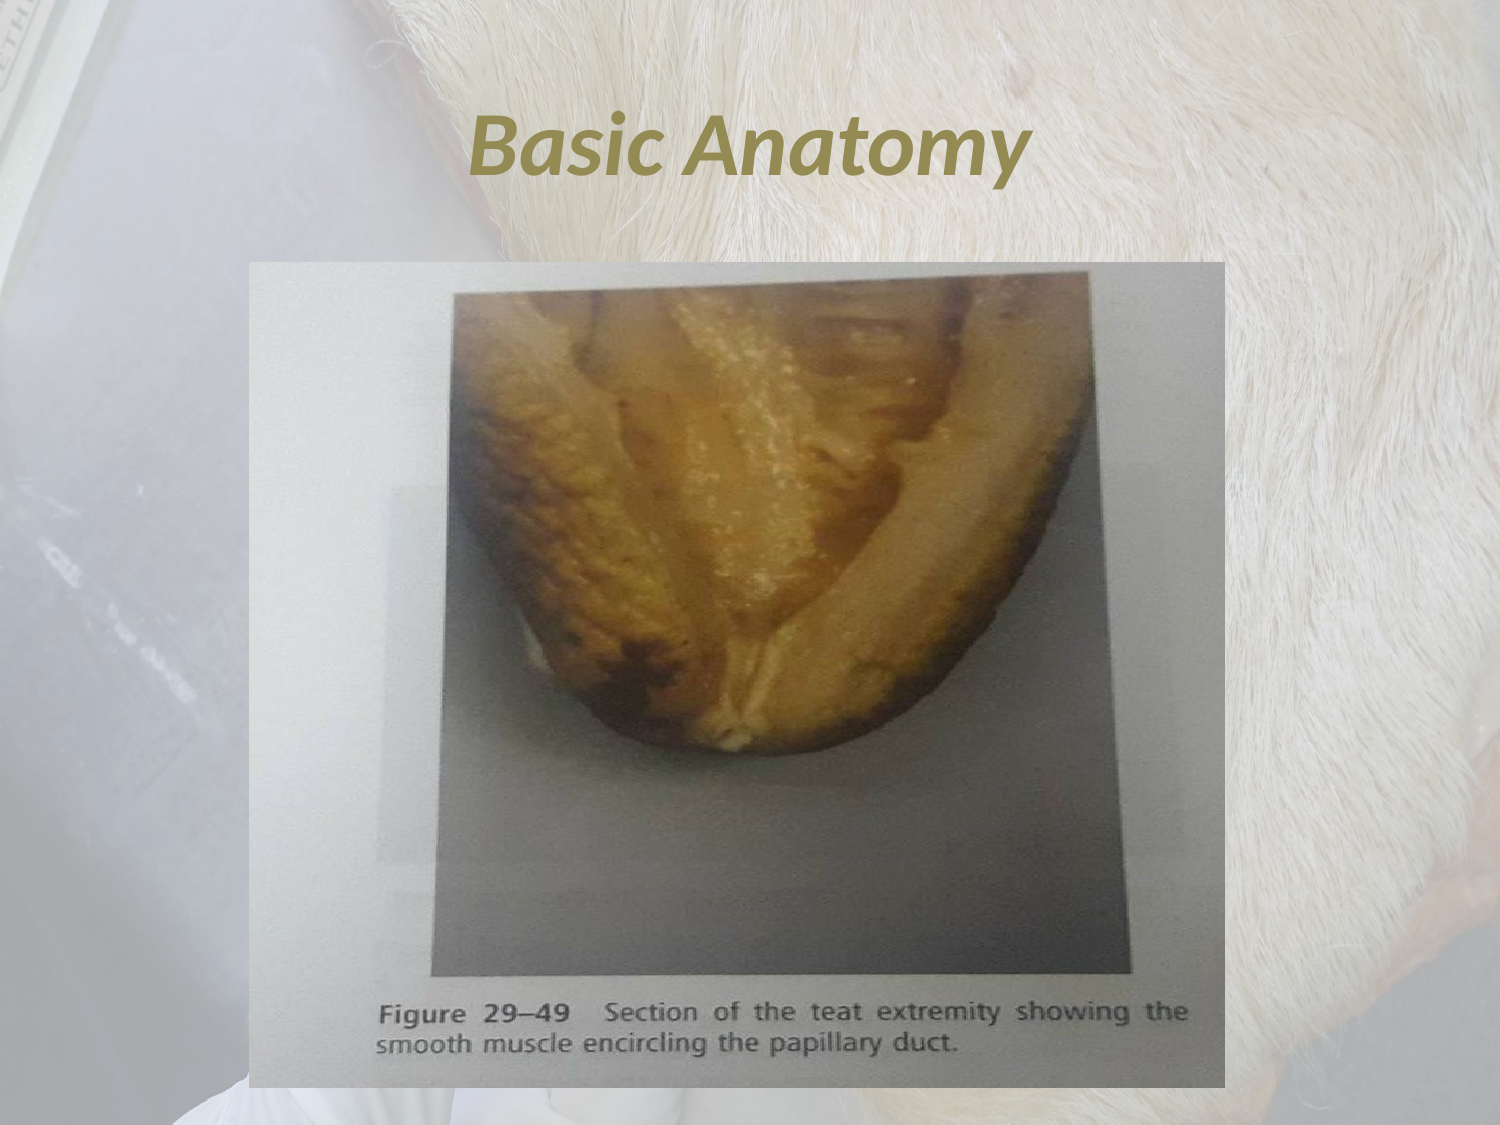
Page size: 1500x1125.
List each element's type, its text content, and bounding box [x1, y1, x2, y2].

title Basic Anatomy [75, 45, 1425, 233]
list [249, 262, 1226, 1088]
